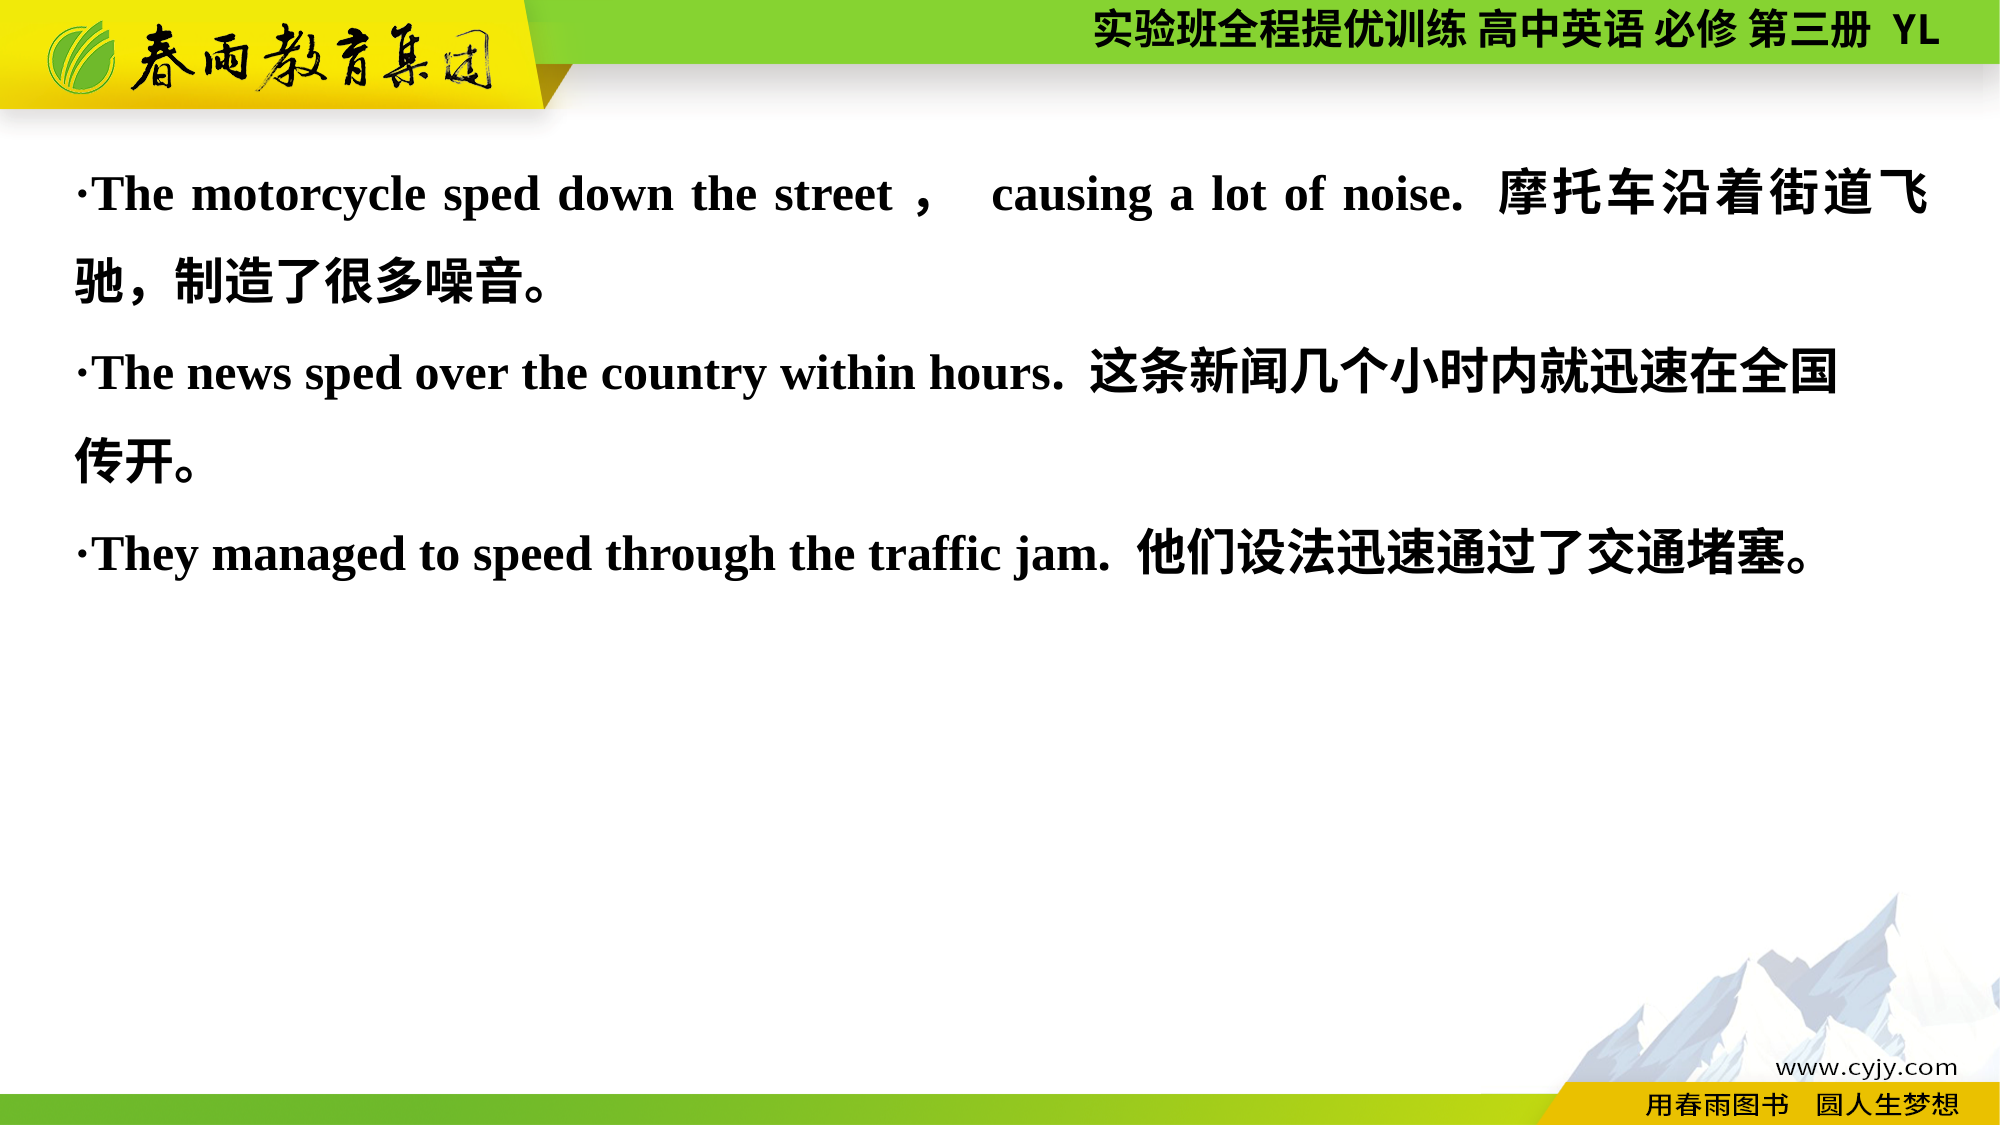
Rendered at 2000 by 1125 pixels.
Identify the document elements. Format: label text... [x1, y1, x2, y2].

list ·The motorcycle sped down the street， causing a lot of noise. 摩托车沿着街道飞驰，制造了很多噪音。 ·The news sped over the country within hours. 这条新闻几个小时内就迅速在全国 传开。 ·They managed to speed through the traffic jam. 他们设法迅速通过了交通堵塞。 [59, 122, 1944, 592]
picture [0, 0, 2000, 1125]
